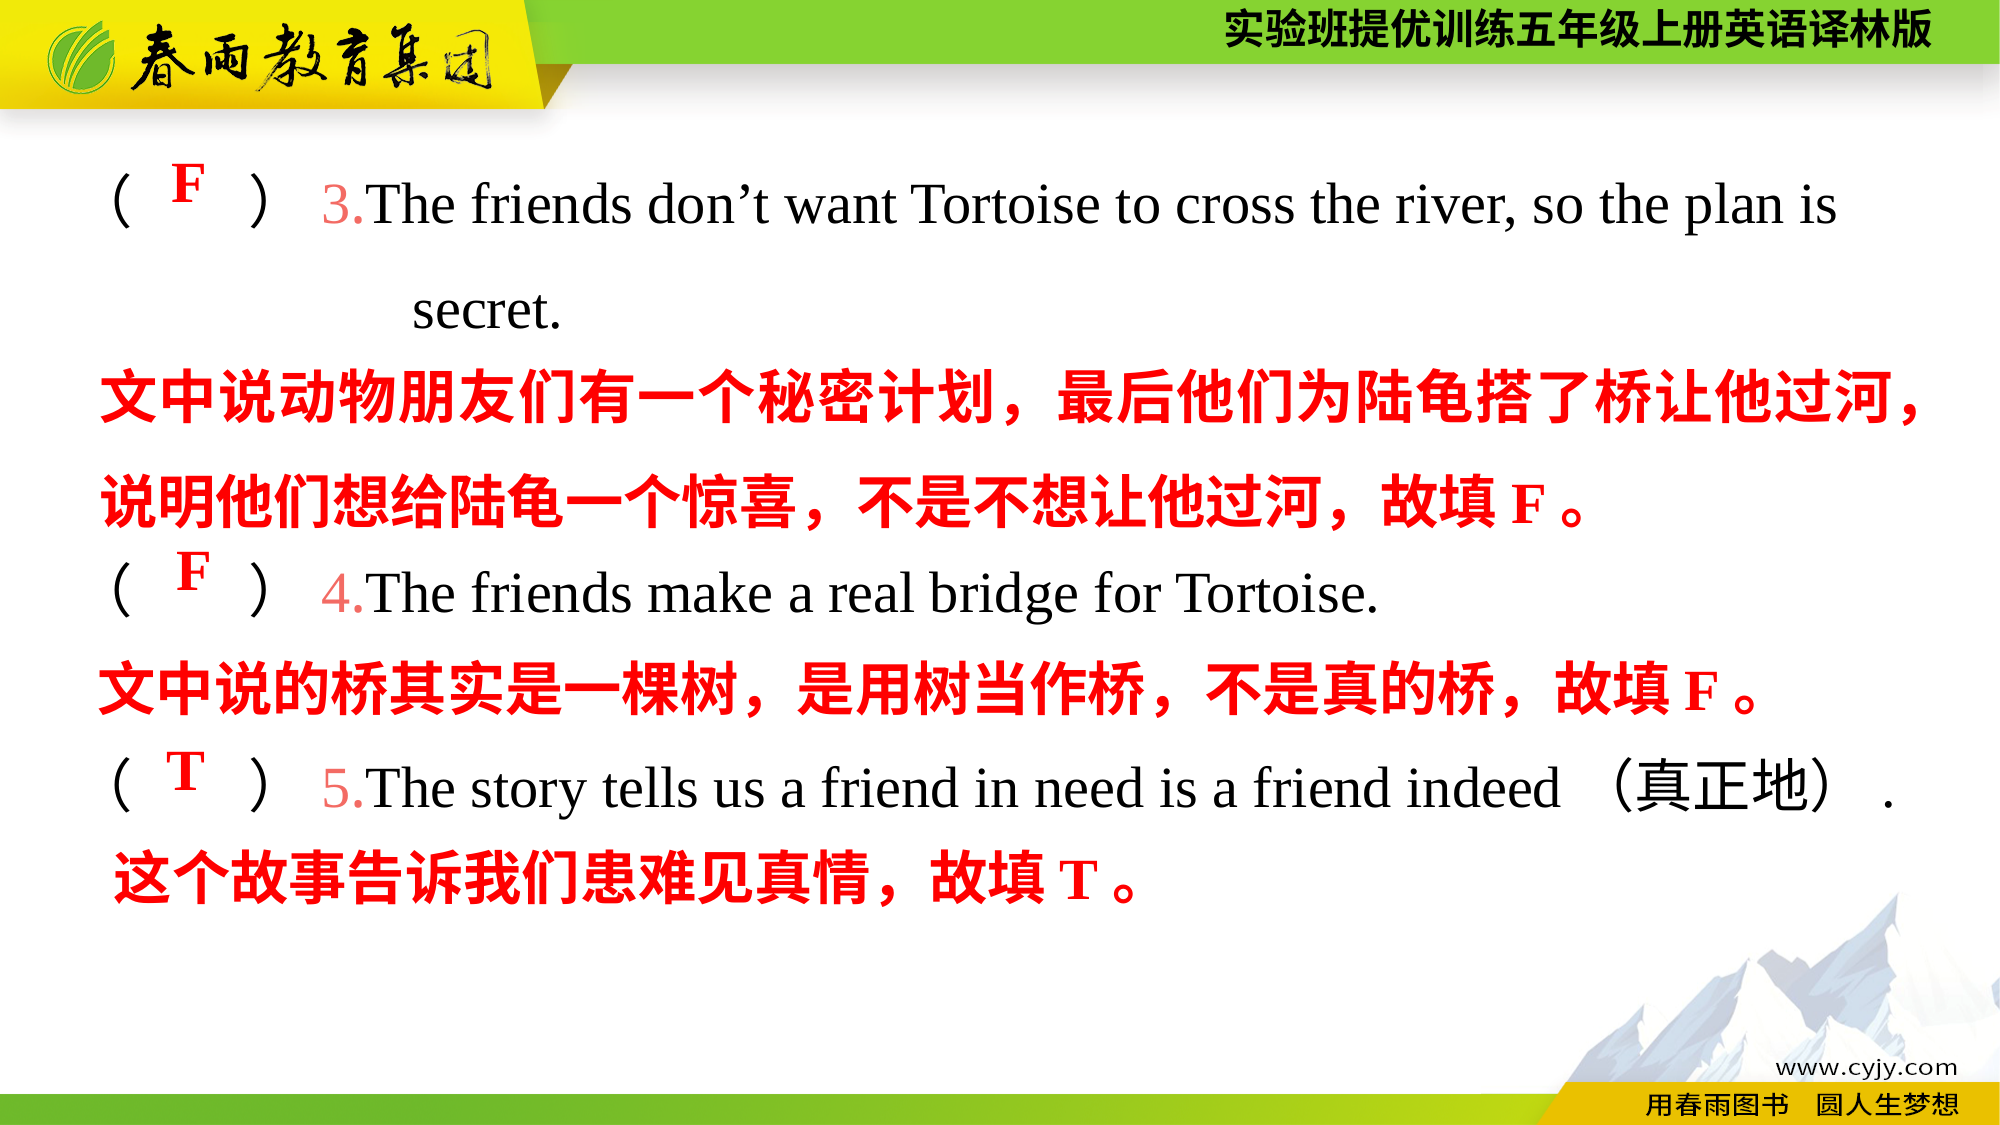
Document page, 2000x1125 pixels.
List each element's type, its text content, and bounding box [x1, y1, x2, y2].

text_box 文中说动物朋友们有一个秘密计划，最后他们为陆龟搭了桥让他过河，说明他们想给陆龟一个惊喜，不是不想让他过河，故填F。 [84, 318, 1969, 543]
list （ ）3.The friends don’t want Tortoise to cross the river, so the plan is secret. （ ）4.The friends make a real bridge for Tortoise. （ ）5.The story tells us a friend in need is a friend indeed（真正地）. [59, 122, 1944, 835]
text_box F [161, 524, 227, 609]
picture [0, 0, 2000, 1125]
text_box 这个故事告诉我们患难见真情，故填T。 [98, 798, 1984, 919]
text_box T [151, 724, 220, 810]
text_box 文中说的桥其实是一棵树，是用树当作桥，不是真的桥，故填F。 [82, 609, 1967, 730]
text_box F [156, 137, 222, 222]
